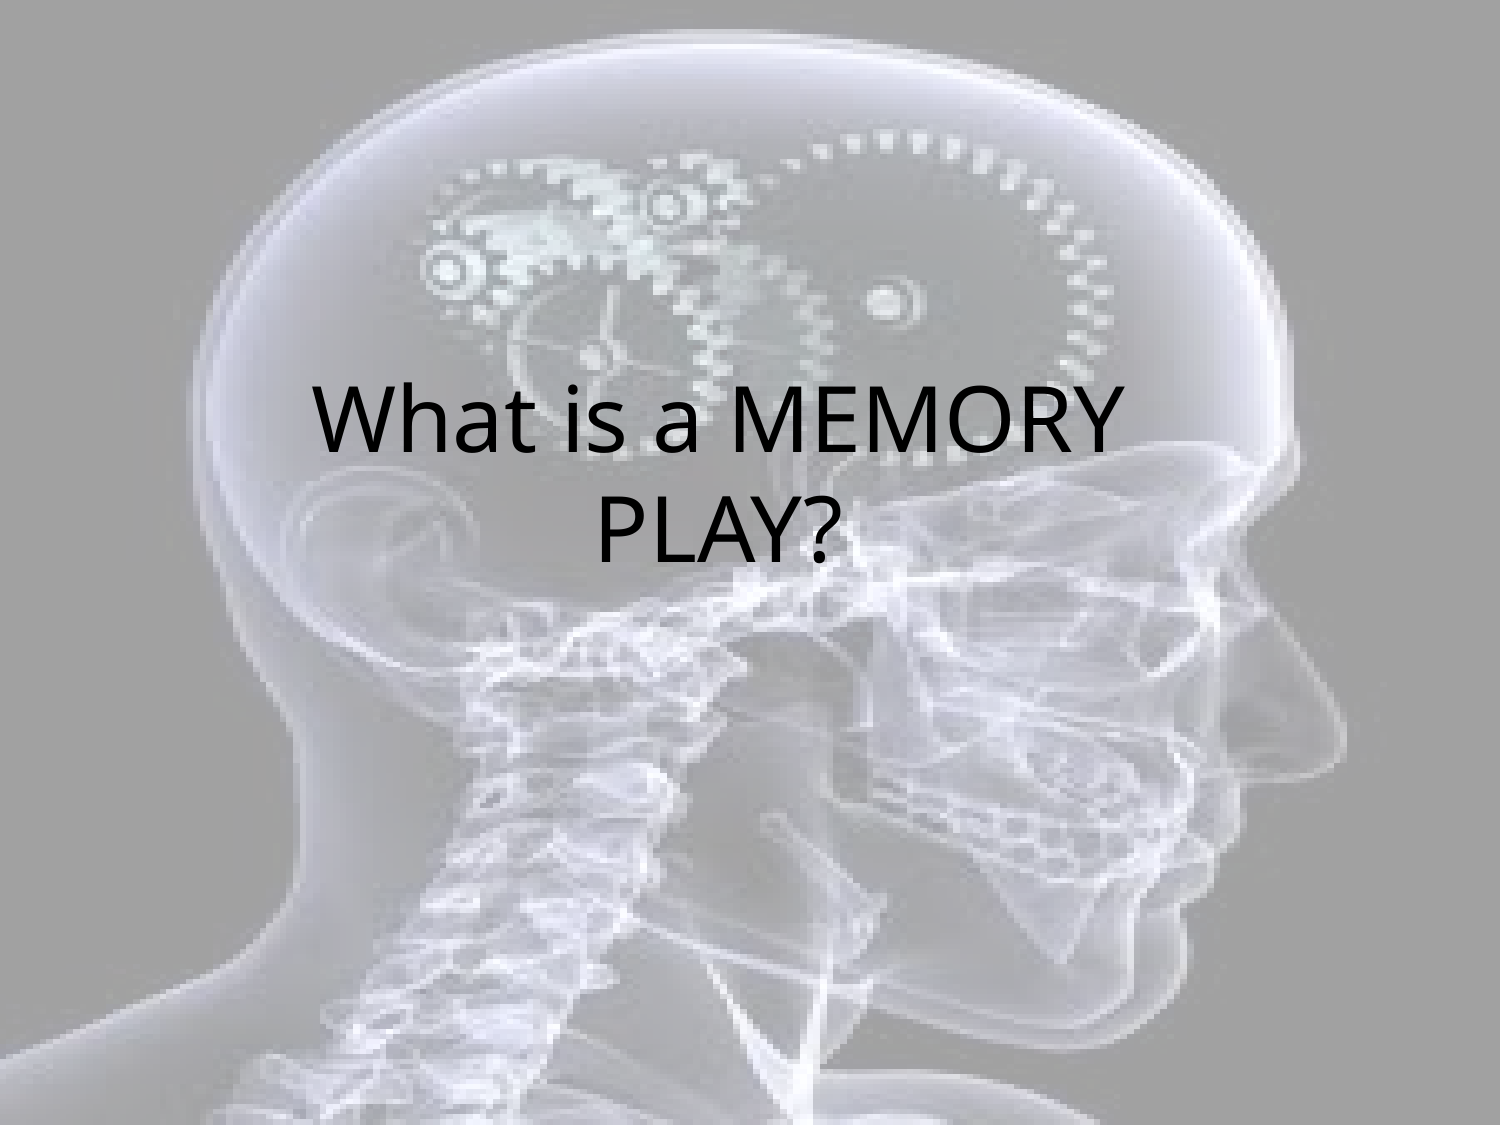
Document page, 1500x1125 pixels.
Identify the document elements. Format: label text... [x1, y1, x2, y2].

title What is a MEMORY PLAY? [212, 275, 1225, 668]
